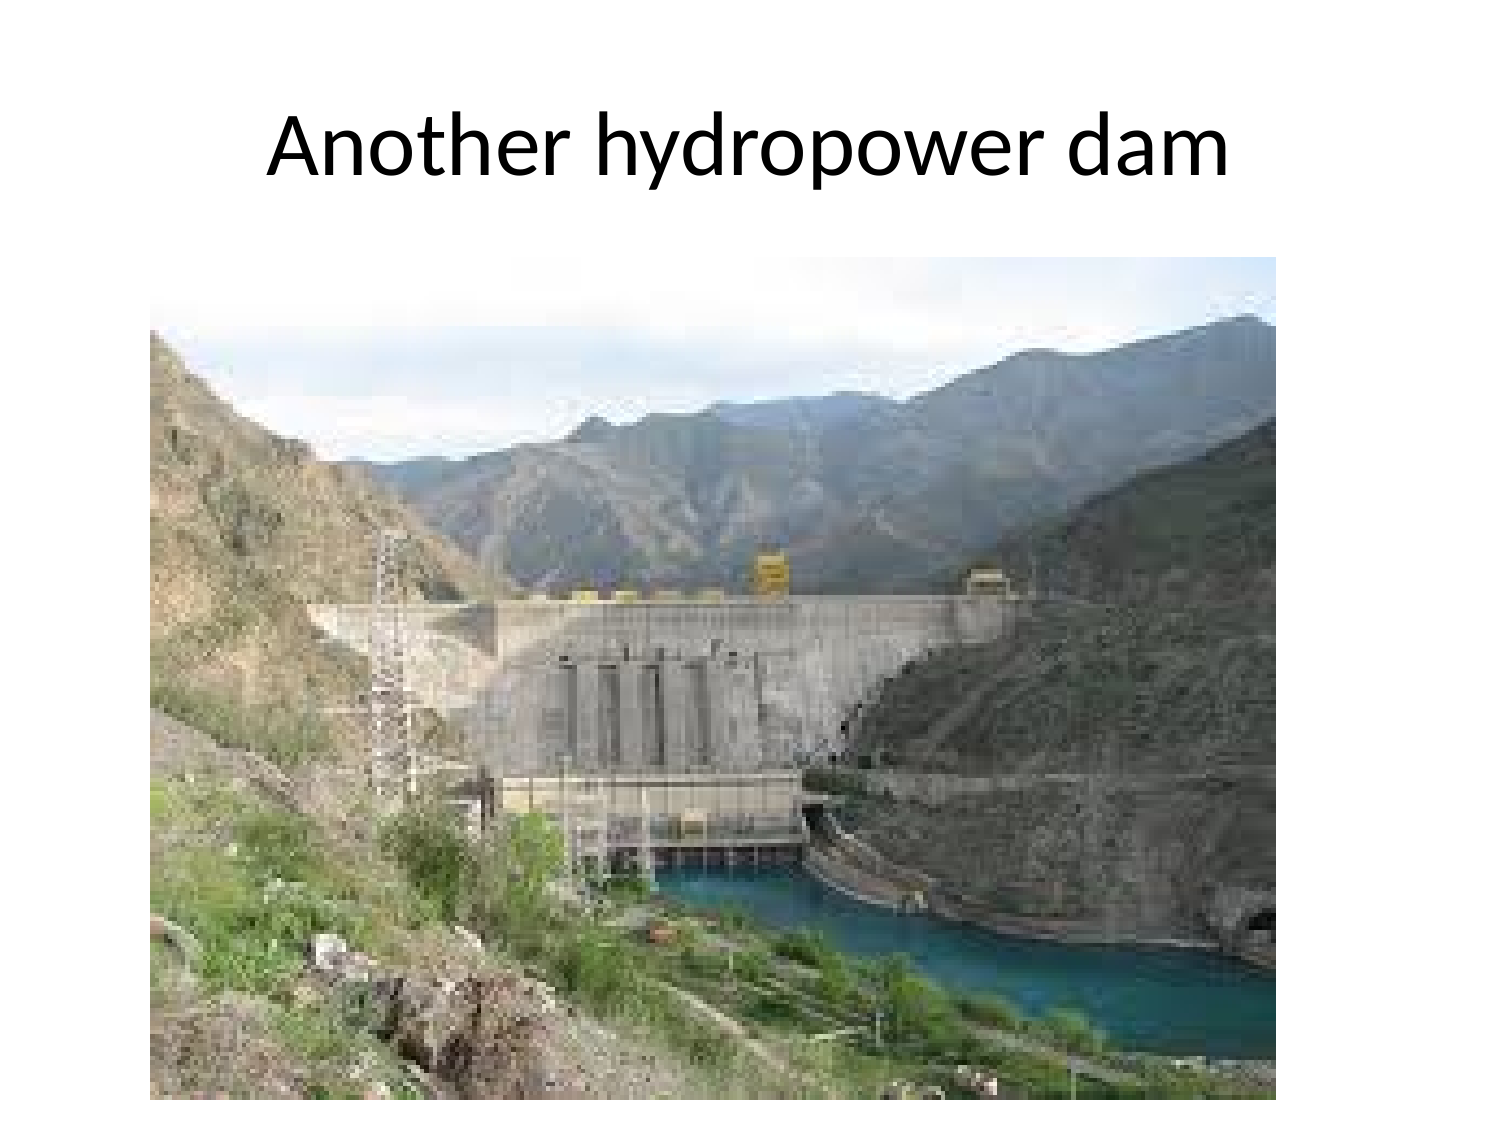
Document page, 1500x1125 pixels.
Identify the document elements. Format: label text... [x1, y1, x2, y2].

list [149, 257, 1276, 1101]
title Another hydropower dam [75, 45, 1425, 233]
